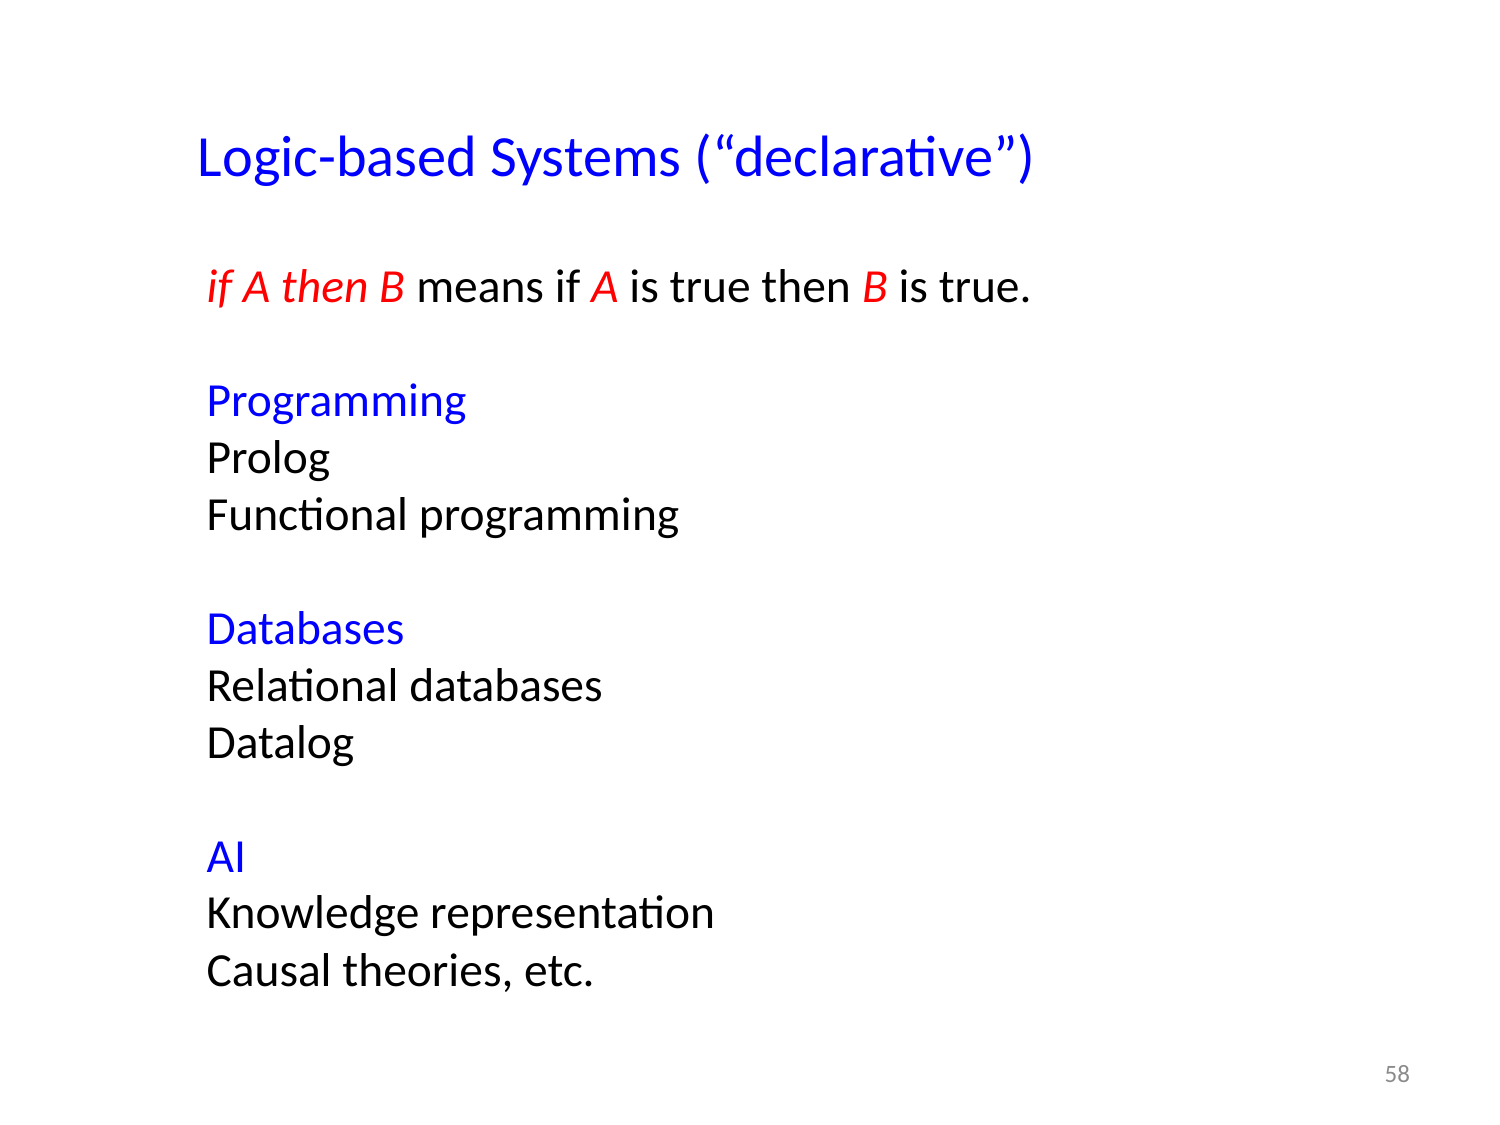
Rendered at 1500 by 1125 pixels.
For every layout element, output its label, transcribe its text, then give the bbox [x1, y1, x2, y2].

list if A then B means if A is true then B is true. Programming Prolog Functional programming Databases Relational databases Datalog AI Knowledge representation Causal theories, etc. [206, 255, 1500, 998]
title Logic-based Systems (“declarative”) [183, 59, 1500, 248]
slide_number 58 [1074, 1042, 1425, 1103]
